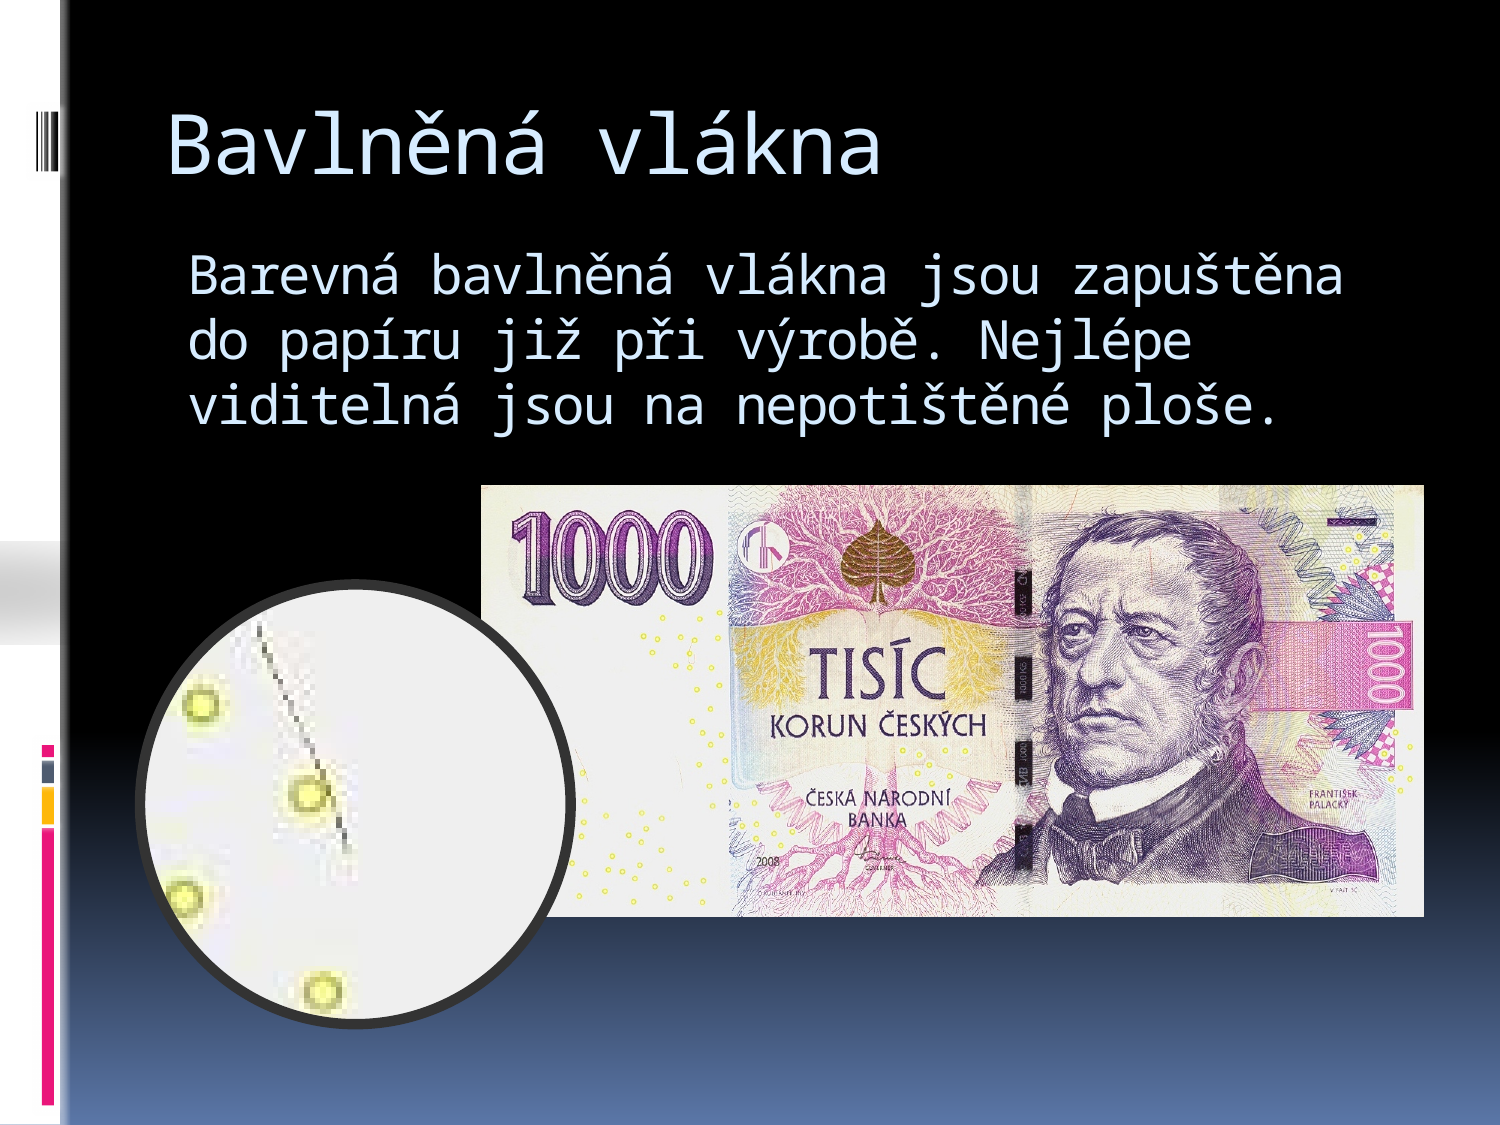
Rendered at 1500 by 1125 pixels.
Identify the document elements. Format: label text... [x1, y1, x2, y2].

text_box Barevná bavlněná vlákna jsou zapuštěna do papíru již při výrobě. Nejlépe viditelná jsou na nepotištěné ploše. [172, 233, 1436, 600]
title Bavlněná vlákna [150, 83, 1425, 234]
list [480, 485, 1424, 918]
picture [139, 583, 572, 1025]
